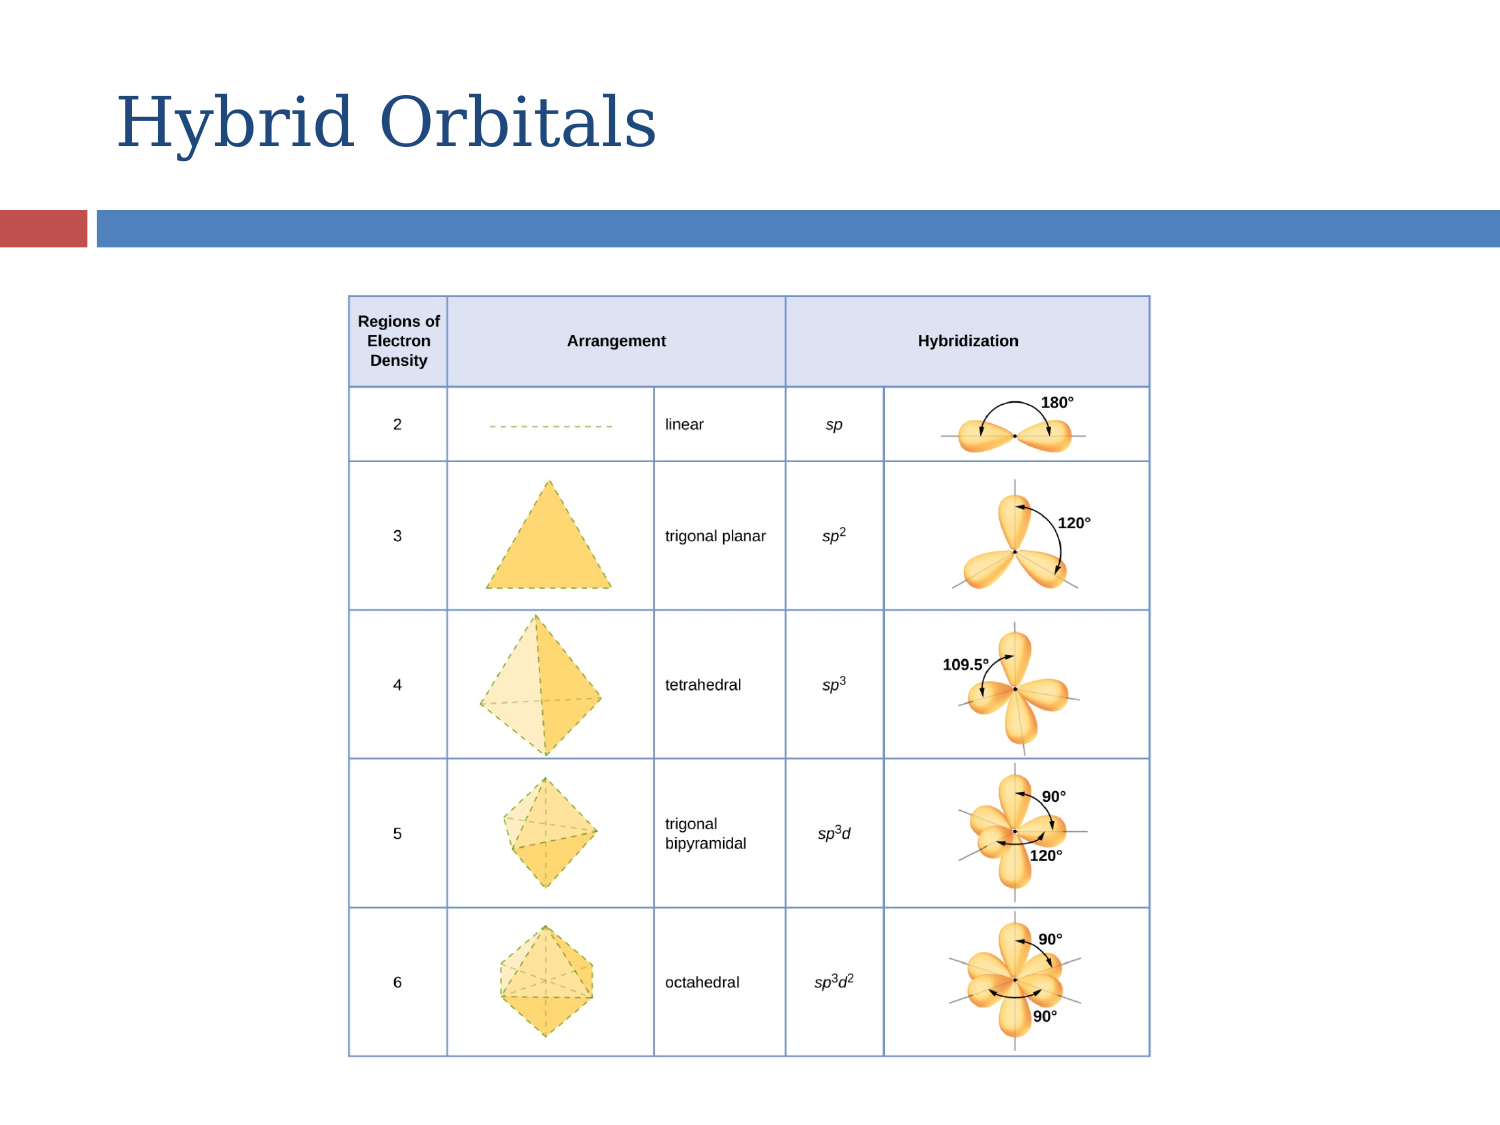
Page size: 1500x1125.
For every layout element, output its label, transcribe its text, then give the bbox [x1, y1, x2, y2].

picture [335, 287, 1164, 1063]
title Hybrid Orbitals [100, 37, 1438, 200]
